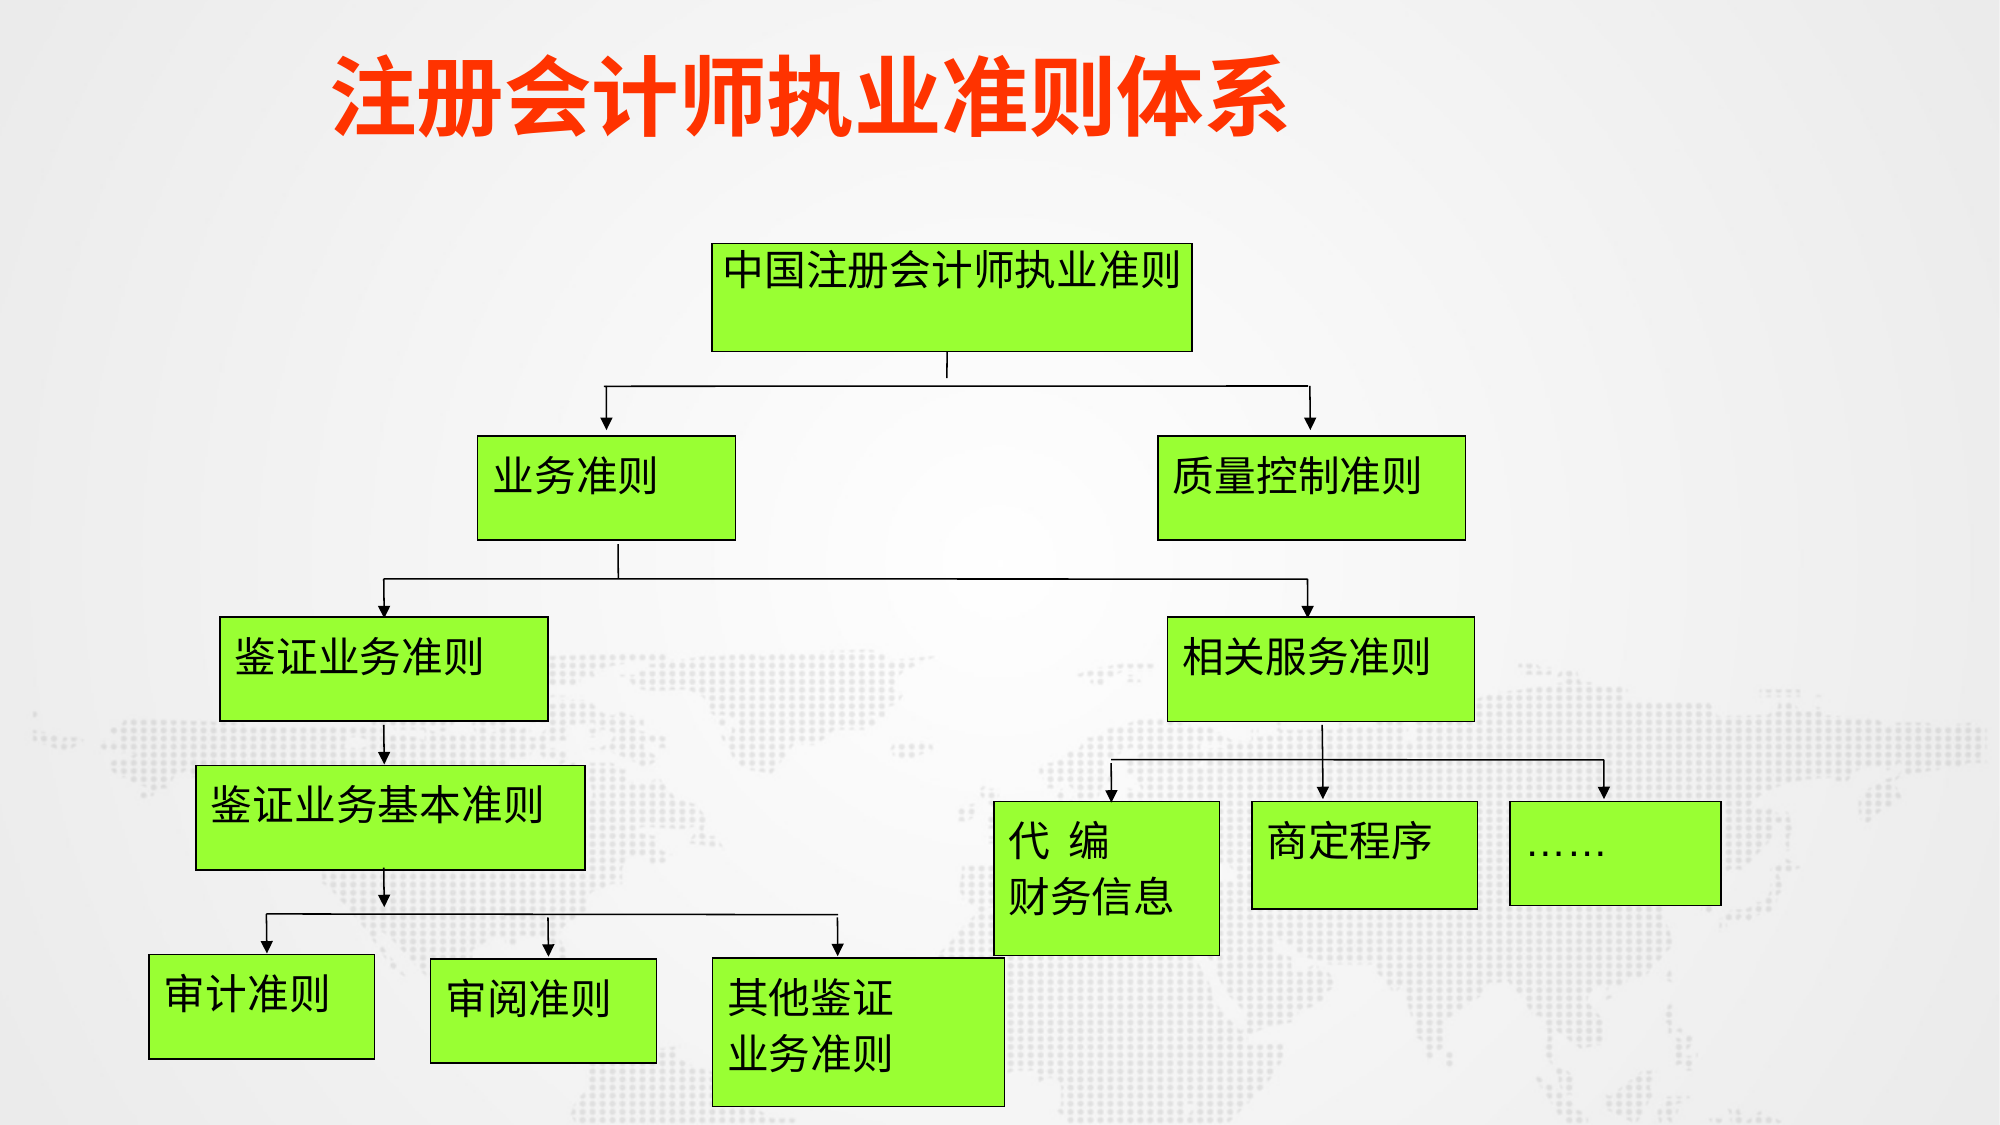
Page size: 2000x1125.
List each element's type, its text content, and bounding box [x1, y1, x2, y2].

text_box 注册会计师执业准则体系 [114, 42, 1427, 155]
picture [0, 0, 2000, 1125]
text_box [125, 243, 1792, 1107]
